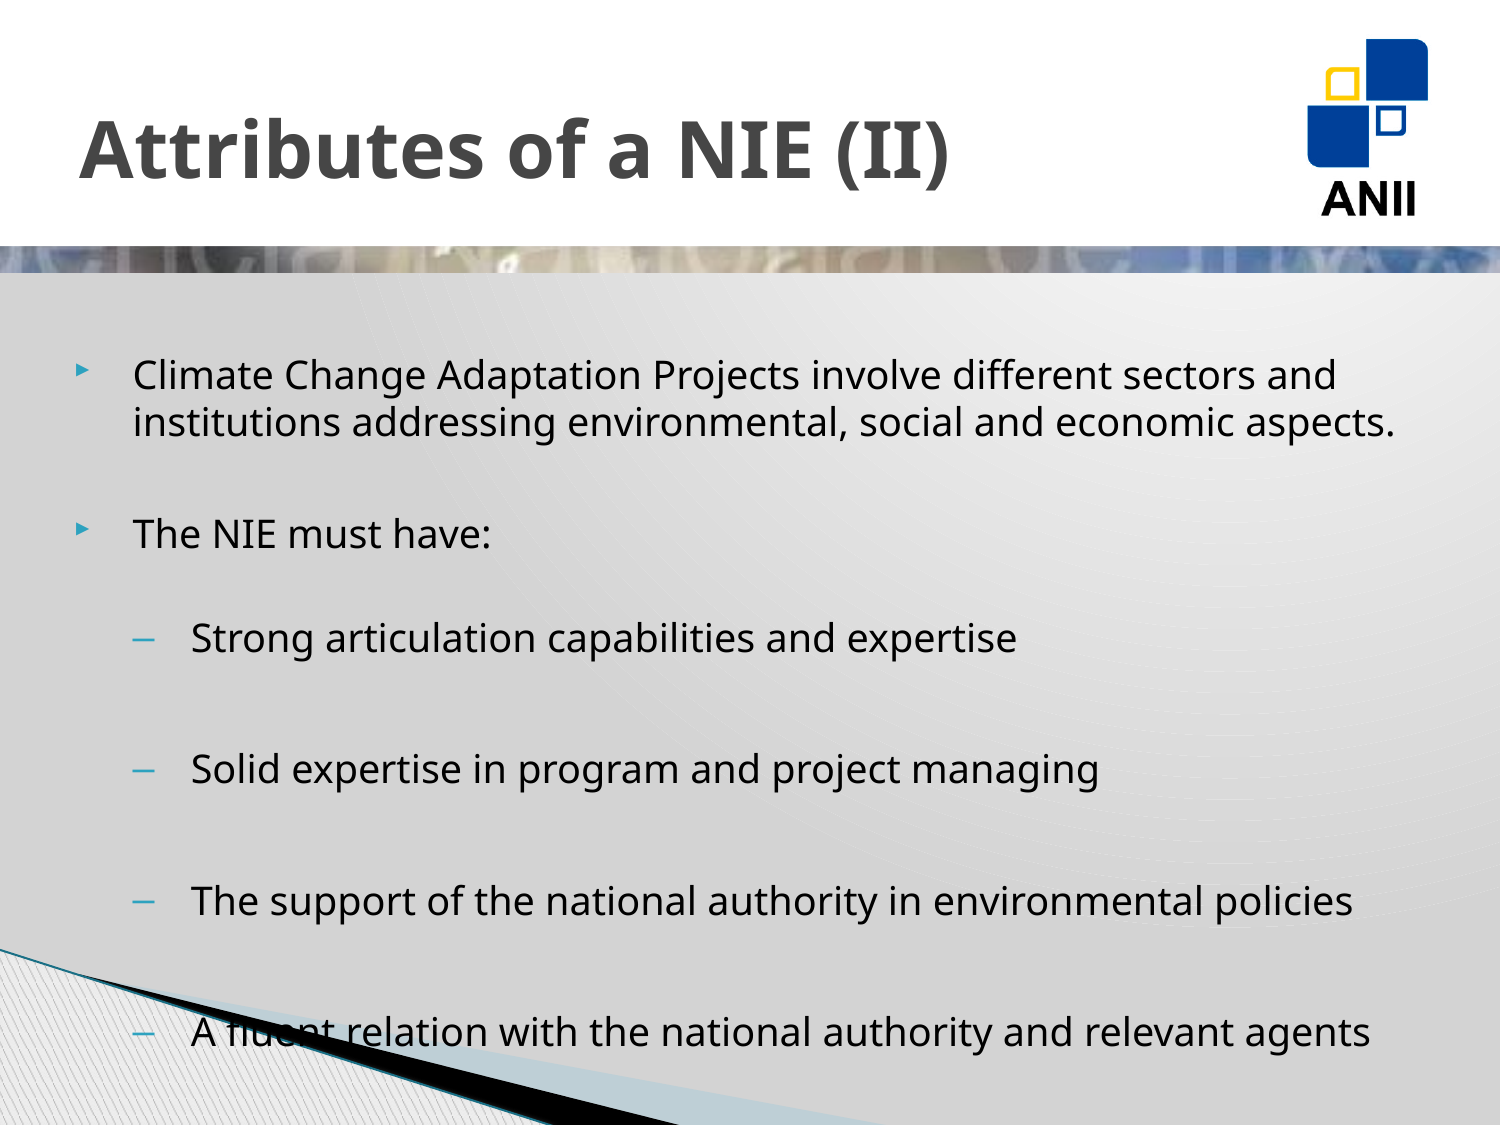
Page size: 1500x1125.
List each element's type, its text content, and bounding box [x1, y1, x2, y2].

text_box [0, 0, 1500, 274]
list Climate Change Adaptation Projects involve different sectors and institutions addressing environmental, social and economic aspects. The NIE must have: Strong articulation capabilities and expertise Solid expertise in program and project managing The support of the national authority in environmental policies A fluent relation with the national authority and relevant agents [0, 282, 1500, 1125]
